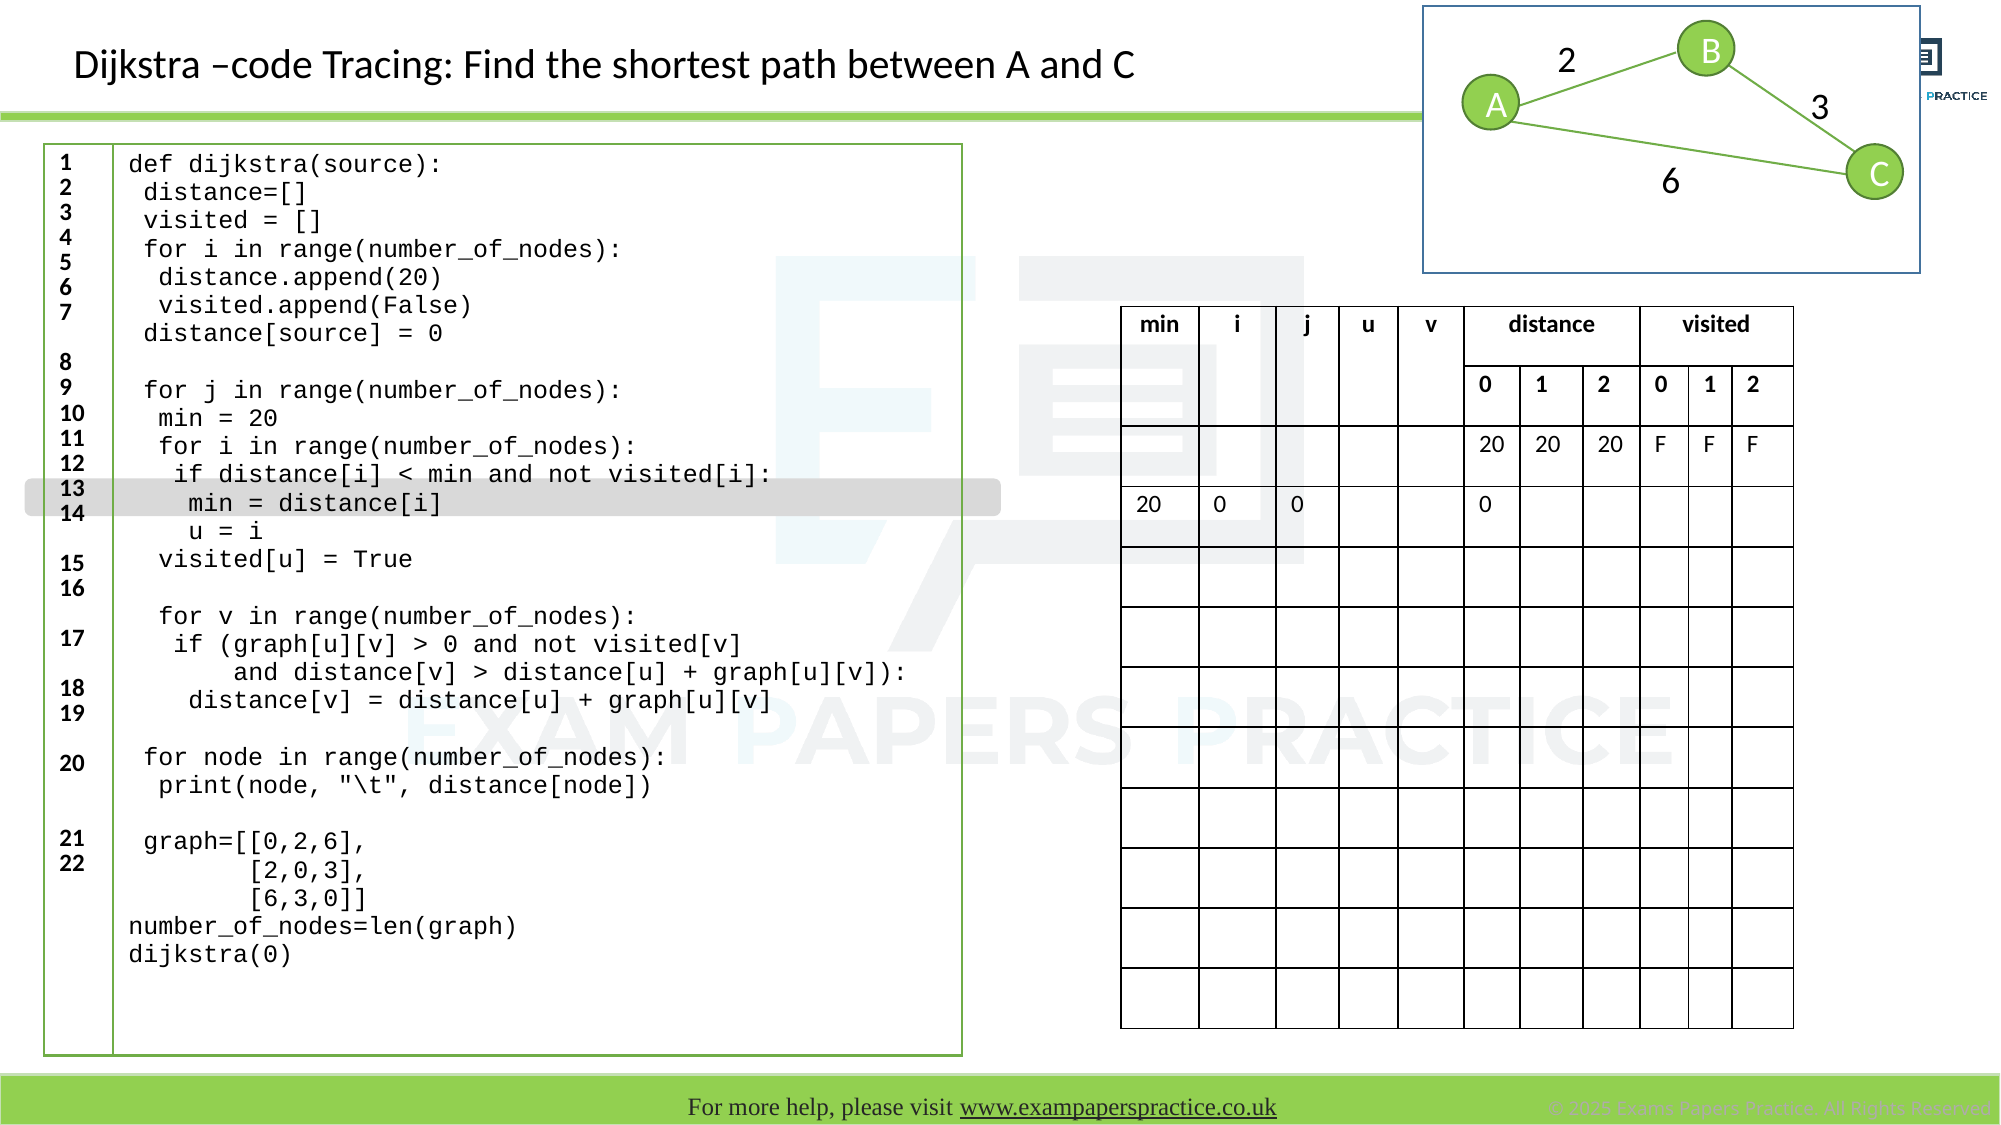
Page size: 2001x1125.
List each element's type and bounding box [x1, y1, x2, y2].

table_cell [1200, 909, 1275, 967]
table_cell [1465, 427, 1519, 486]
table_cell [1689, 969, 1731, 1028]
table_cell [1584, 487, 1639, 546]
table_cell [1340, 427, 1397, 486]
table_header [114, 145, 961, 1054]
table_cell [1641, 427, 1688, 486]
table_cell [1641, 668, 1688, 726]
table_cell [1641, 608, 1688, 666]
table_header [45, 145, 112, 1054]
table_cell [1584, 427, 1639, 486]
table_cell [1689, 909, 1731, 967]
table_cell [1733, 427, 1793, 486]
table_cell [1689, 427, 1731, 486]
table_cell [1521, 548, 1582, 606]
table_header [1641, 307, 1793, 365]
table_cell [1277, 789, 1338, 847]
table_cell [1399, 548, 1463, 606]
table_cell [1340, 668, 1397, 726]
table_cell [1733, 367, 1793, 425]
table_cell [1122, 728, 1198, 787]
table_cell [1340, 789, 1397, 847]
text_box [58, 29, 1152, 94]
table_cell [1122, 909, 1198, 967]
table_cell [1689, 668, 1731, 726]
table_header [1465, 307, 1639, 365]
table_cell [1733, 608, 1793, 666]
text_box [24, 478, 43, 517]
table_cell [1521, 728, 1582, 787]
table_cell [1399, 608, 1463, 666]
table_cell [1584, 849, 1639, 907]
table_cell [1521, 487, 1582, 546]
table_cell [1340, 969, 1397, 1028]
table_cell [1521, 909, 1582, 967]
table_cell [1584, 789, 1639, 847]
table_cell [1641, 487, 1688, 546]
table_cell [1200, 668, 1275, 726]
table_cell [1200, 728, 1275, 787]
table_cell [1584, 367, 1639, 425]
text_box [963, 478, 1001, 517]
table_cell [1733, 789, 1793, 847]
table_cell [1340, 849, 1397, 907]
table_cell [1641, 548, 1688, 606]
table_cell [1399, 427, 1463, 486]
table_cell [1733, 909, 1793, 967]
table_header [1340, 307, 1397, 425]
table_cell [1465, 487, 1519, 546]
table_cell [1399, 849, 1463, 907]
table_cell [1641, 728, 1688, 787]
table_cell [1122, 427, 1198, 486]
table_cell [1689, 367, 1731, 425]
table_cell [1277, 849, 1338, 907]
table_cell [1465, 789, 1519, 847]
table_cell [1641, 969, 1688, 1028]
table_cell [1584, 668, 1639, 726]
table_cell [1465, 849, 1519, 907]
table_cell [1399, 668, 1463, 726]
table_cell [1733, 849, 1793, 907]
table_header [1200, 307, 1275, 425]
table_cell [1689, 849, 1731, 907]
table_cell [1399, 789, 1463, 847]
table_cell [1521, 608, 1582, 666]
table_cell [1122, 487, 1198, 546]
table_cell [1689, 608, 1731, 666]
table_cell [1641, 909, 1688, 967]
table_cell [1122, 849, 1198, 907]
table_cell [1200, 487, 1275, 546]
table_cell [1521, 849, 1582, 907]
table_cell [1689, 789, 1731, 847]
text_box [1422, 5, 1921, 274]
table_cell [1277, 969, 1338, 1028]
table_header [1277, 307, 1338, 425]
table_cell [1584, 969, 1639, 1028]
table_cell [1277, 487, 1338, 546]
table_cell [1641, 849, 1688, 907]
table_cell [1465, 668, 1519, 726]
table_cell [1122, 608, 1198, 666]
table_cell [1465, 367, 1519, 425]
table_header [1122, 307, 1198, 425]
table_cell [1200, 969, 1275, 1028]
table_cell [1733, 728, 1793, 787]
table_cell [1521, 367, 1582, 425]
table_cell [1641, 367, 1688, 425]
table_cell [1200, 427, 1275, 486]
table_cell [1340, 728, 1397, 787]
table_cell [1399, 728, 1463, 787]
table_cell [1733, 969, 1793, 1028]
table_cell [1733, 548, 1793, 606]
table_cell [1200, 789, 1275, 847]
table_cell [1399, 969, 1463, 1028]
table_cell [1399, 909, 1463, 967]
table_cell [1277, 668, 1338, 726]
table_cell [1465, 728, 1519, 787]
table_cell [1122, 668, 1198, 726]
table_cell [1399, 487, 1463, 546]
table_cell [1465, 548, 1519, 606]
table_cell [1584, 909, 1639, 967]
table_cell [1277, 728, 1338, 787]
table_cell [1689, 728, 1731, 787]
table_cell [1689, 487, 1731, 546]
table_cell [1277, 608, 1338, 666]
table_cell [1340, 487, 1397, 546]
table_cell [1521, 668, 1582, 726]
table_cell [1200, 548, 1275, 606]
table_cell [1340, 548, 1397, 606]
table_cell [1689, 548, 1731, 606]
table_cell [1277, 909, 1338, 967]
table_cell [1521, 969, 1582, 1028]
table_cell [1200, 849, 1275, 907]
table_cell [1277, 548, 1338, 606]
table_cell [1641, 789, 1688, 847]
table_header [1399, 307, 1463, 425]
table_cell [1465, 608, 1519, 666]
table_cell [1200, 608, 1275, 666]
table_cell [1584, 608, 1639, 666]
table_cell [1521, 789, 1582, 847]
table_cell [1340, 909, 1397, 967]
table_cell [1733, 668, 1793, 726]
table_cell [1465, 969, 1519, 1028]
table_cell [1277, 427, 1338, 486]
table_cell [1122, 548, 1198, 606]
table_cell [1465, 909, 1519, 967]
table_cell [1340, 608, 1397, 666]
table_cell [1584, 548, 1639, 606]
table_cell [1584, 728, 1639, 787]
table_cell [1733, 487, 1793, 546]
table_cell [1122, 969, 1198, 1028]
table_cell [1521, 427, 1582, 486]
table_cell [1122, 789, 1198, 847]
